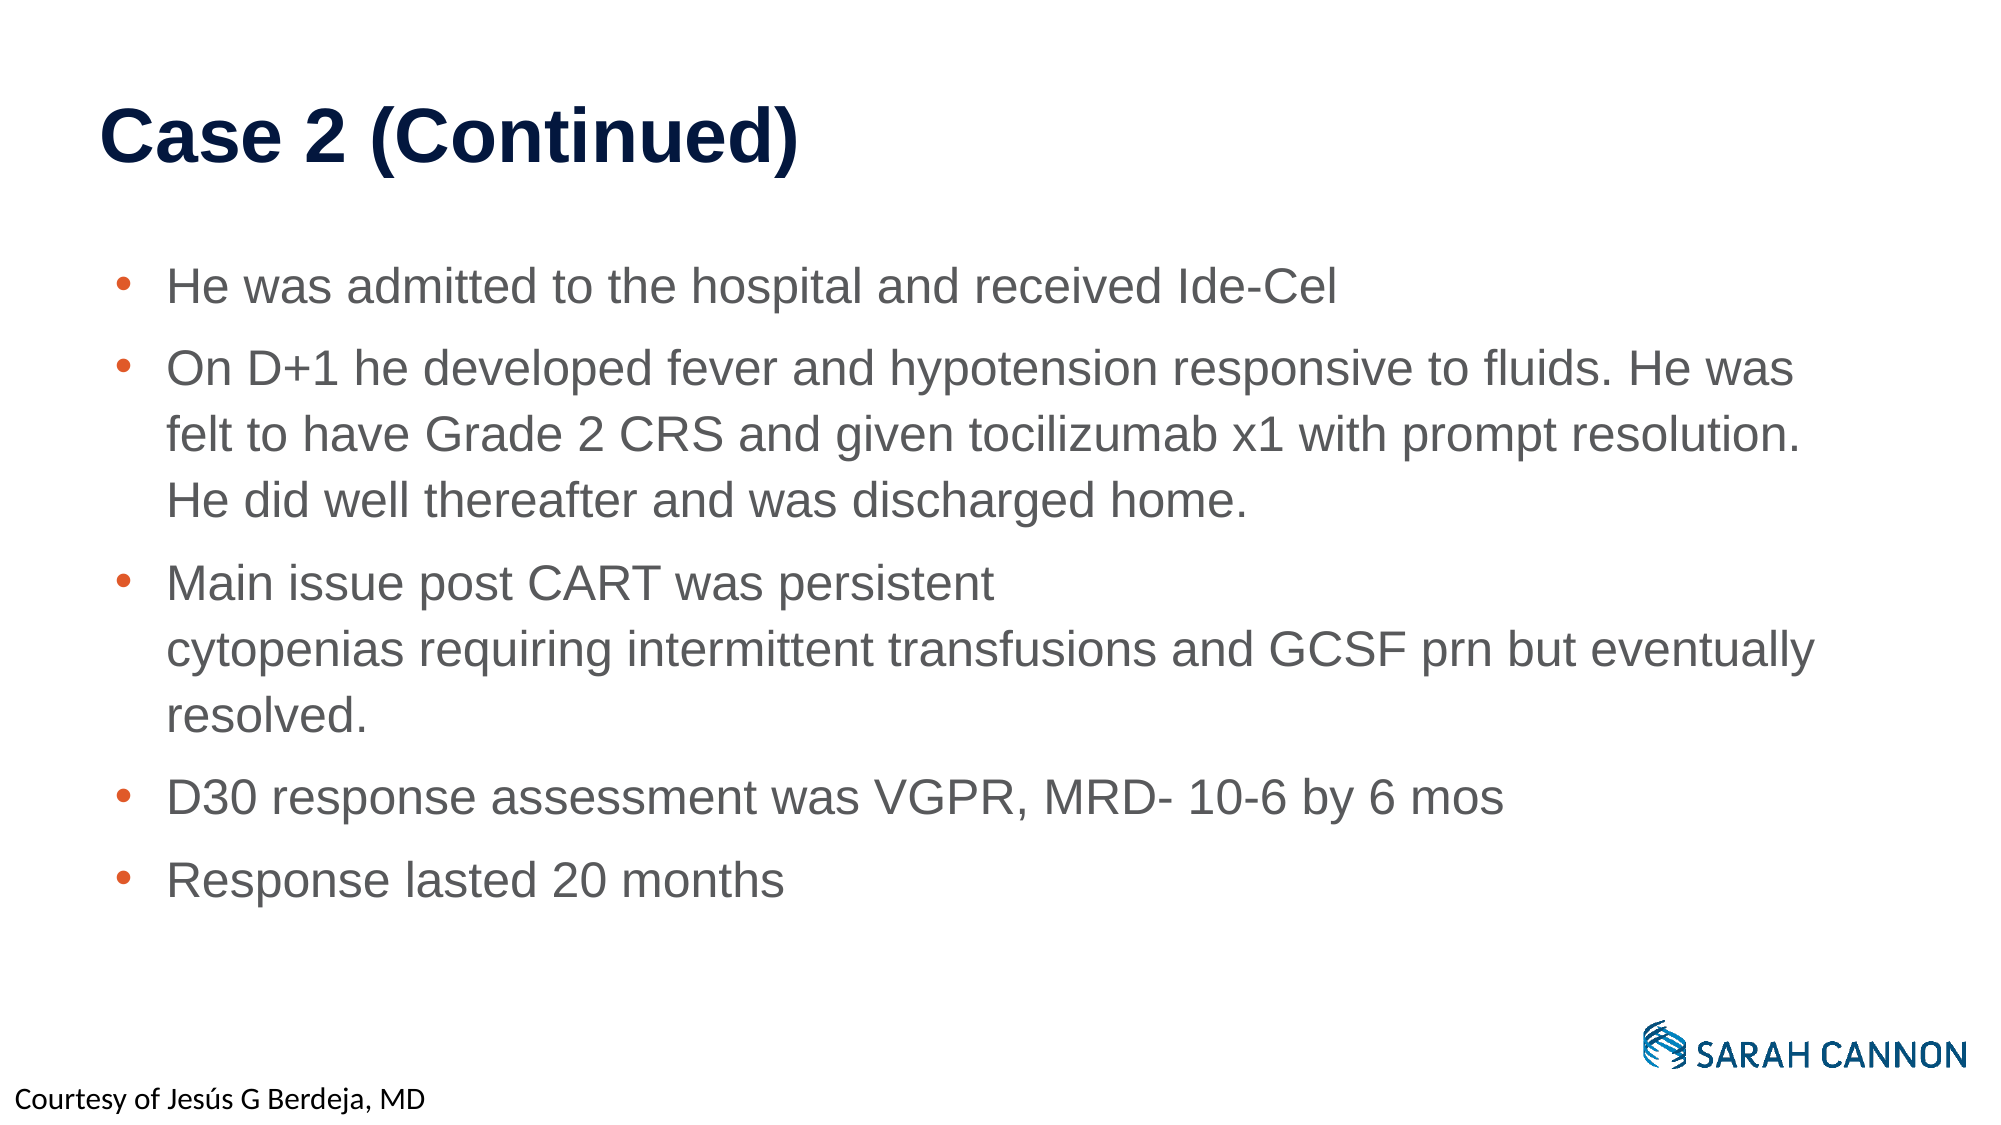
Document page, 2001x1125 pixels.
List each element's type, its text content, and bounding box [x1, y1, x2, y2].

picture [1643, 1020, 1966, 1079]
list He was admitted to the hospital and received Ide-Cel On D+1 he developed fever and hypotension responsive to fluids. He was felt to have Grade 2 CRS and given tocilizumab x1 with prompt resolution. He did well thereafter and was discharged home. Main issue post CART was persistent cytopenias requiring intermittent transfusions and GCSF prn but eventually resolved. D30 response assessment was VGPR, MRD- 10-6 by 6 mos Response lasted 20 months [99, 239, 1850, 949]
text_box Courtesy of Jesús G Berdeja, MD [0, 1070, 523, 1123]
title Case 2 (Continued) [99, 0, 1900, 178]
